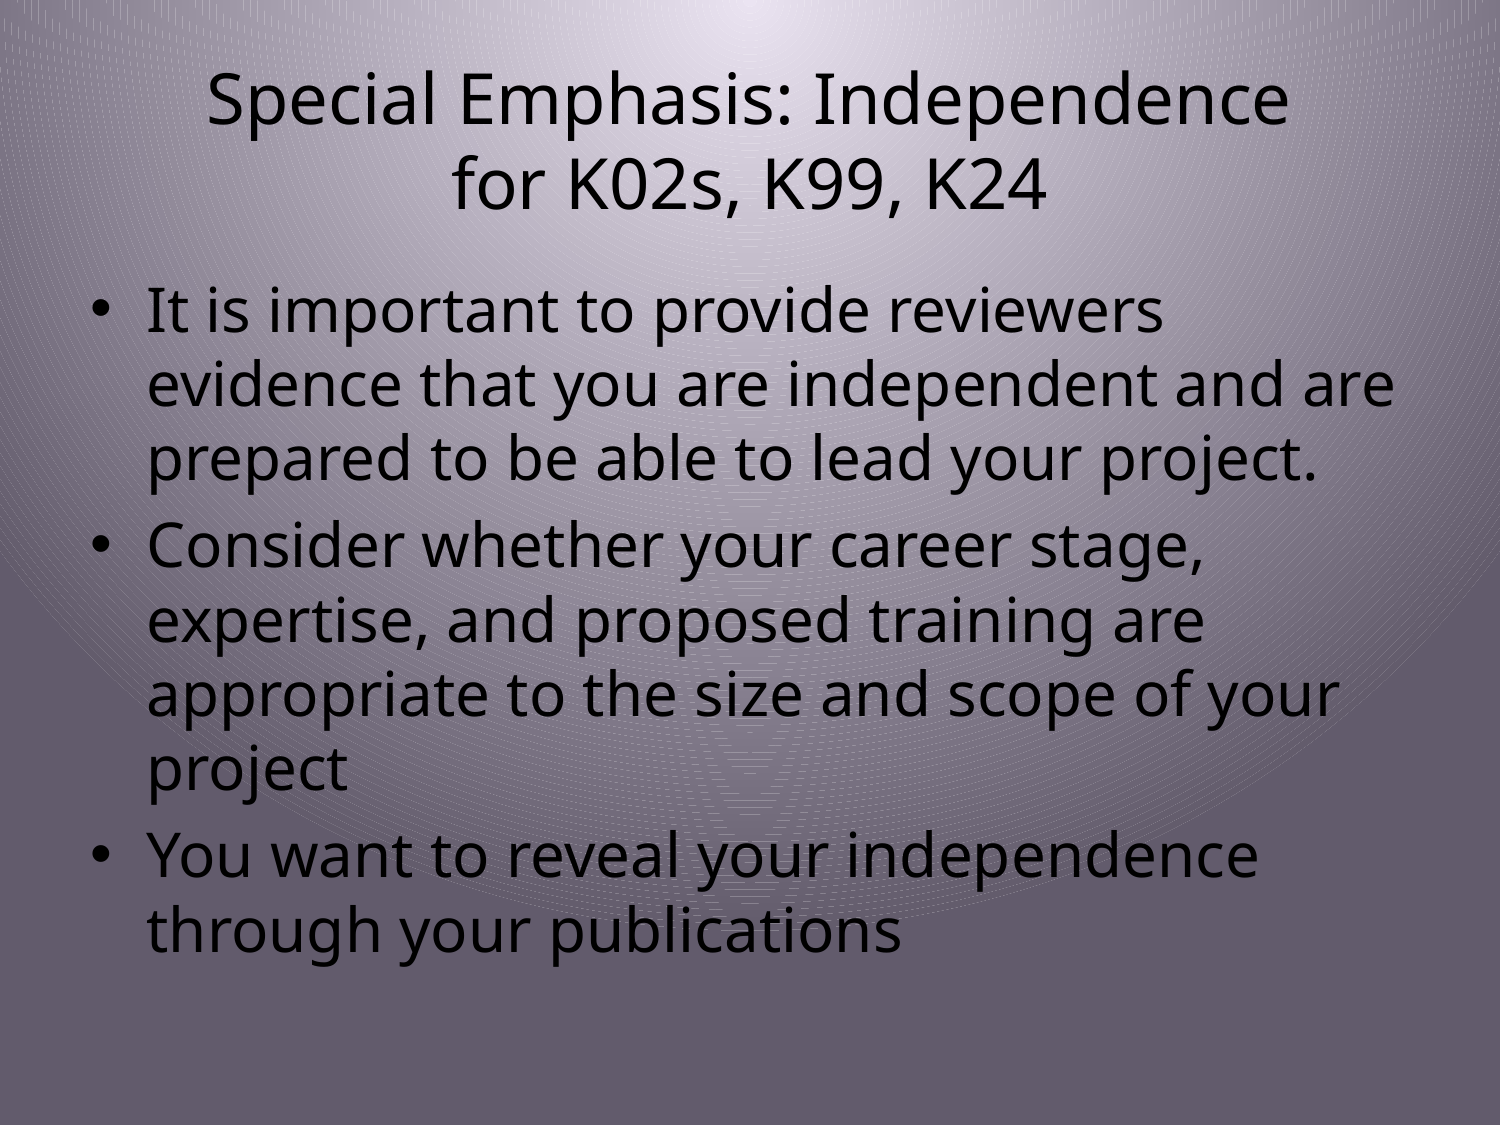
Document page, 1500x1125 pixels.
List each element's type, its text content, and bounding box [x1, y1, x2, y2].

list It is important to provide reviewers evidence that you are independent and are prepared to be able to lead your project. Consider whether your career stage, expertise, and proposed training are appropriate to the size and scope of your project You want to reveal your independence through your publications [75, 262, 1425, 1005]
title Special Emphasis: Independence for K02s, K99, K24 [75, 45, 1425, 233]
